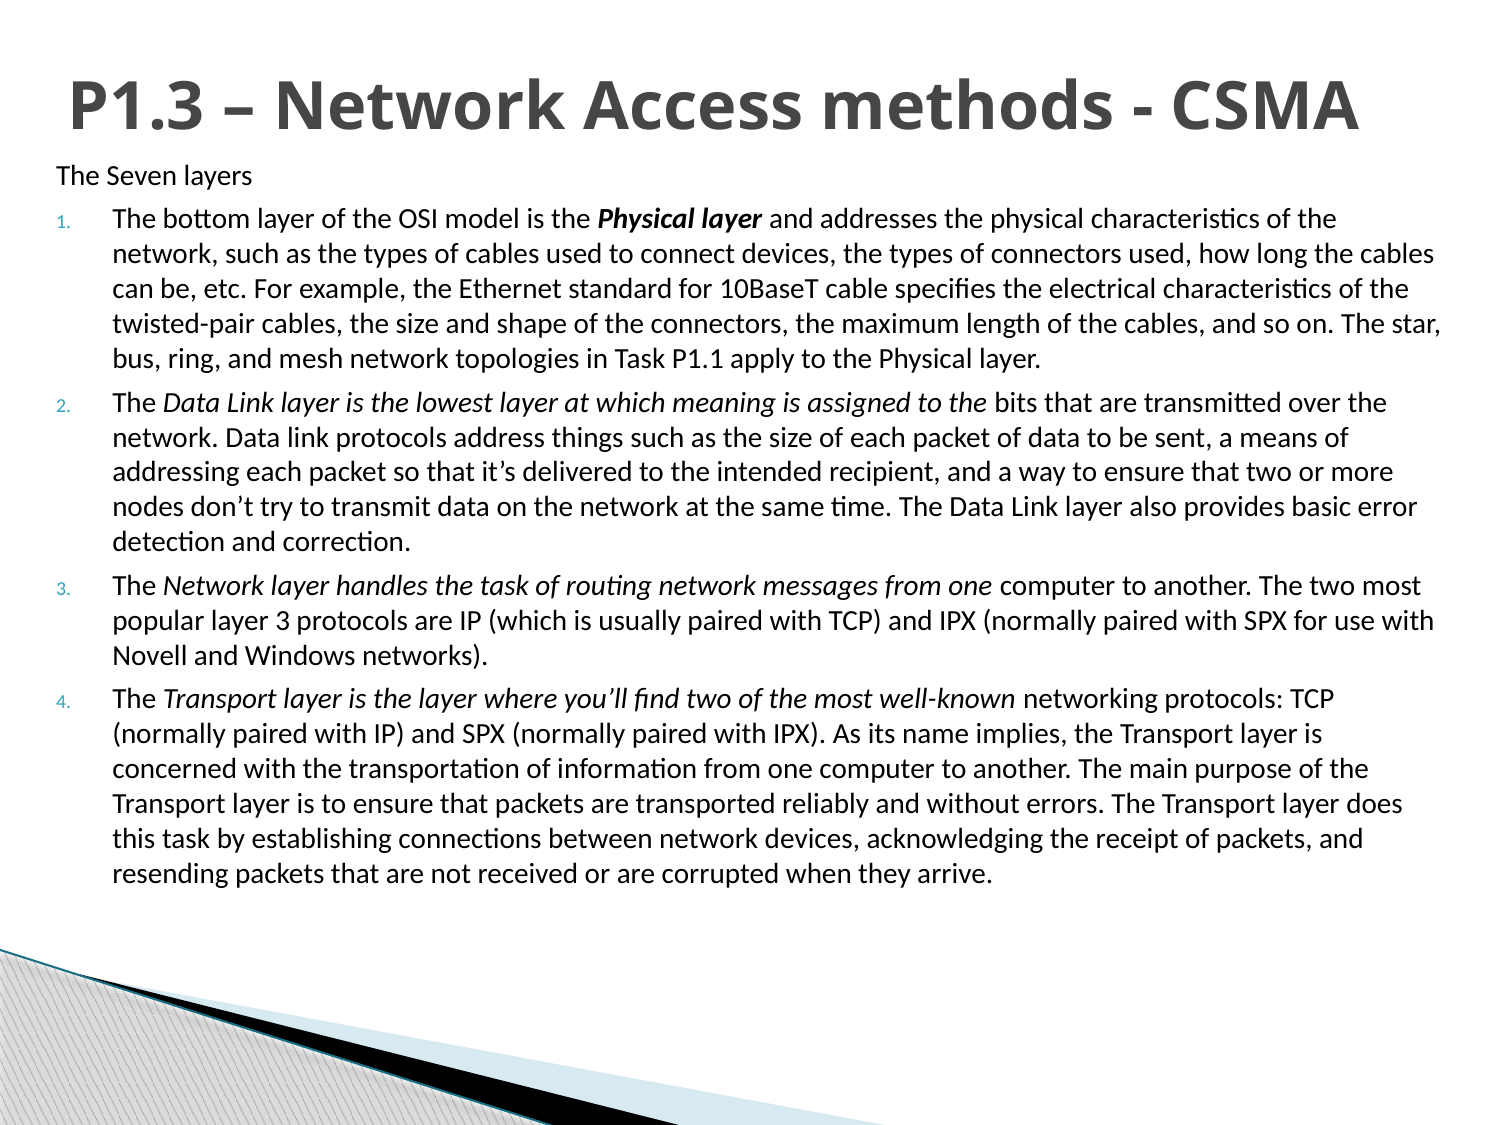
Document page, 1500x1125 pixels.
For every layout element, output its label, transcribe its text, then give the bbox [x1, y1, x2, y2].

list The Seven layers The bottom layer of the OSI model is the Physical layer and addresses the physical characteristics of the network, such as the types of cables used to connect devices, the types of connectors used, how long the cables can be, etc. For example, the Ethernet standard for 10BaseT cable specifies the electrical characteristics of the twisted-pair cables, the size and shape of the connectors, the maximum length of the cables, and so on. The star, bus, ring, and mesh network topologies in Task P1.1 apply to the Physical layer. The Data Link layer is the lowest layer at which meaning is assigned to the bits that are transmitted over the network. Data link protocols address things such as the size of each packet of data to be sent, a means of addressing each packet so that it’s delivered to the intended recipient, and a way to ensure that two or more nodes don’t try to transmit data on the network at the same time. The Data Link layer also provides basic error detection and correction. The Network layer handles the task of routing network messages from one computer to another. The two most popular layer 3 protocols are IP (which is usually paired with TCP) and IPX (normally paired with SPX for use with Novell and Windows networks). The Transport layer is the layer where you’ll find two of the most well-known networking protocols: TCP (normally paired with IP) and SPX (normally paired with IPX). As its name implies, the Transport layer is concerned with the transportation of information from one computer to another. The main purpose of the Transport layer is to ensure that packets are transported reliably and without errors. The Transport layer does this task by establishing connections between network devices, acknowledging the receipt of packets, and resending packets that are not received or are corrupted when they arrive. [41, 149, 1459, 1000]
title P1.3 – Network Access methods - CSMA [53, 45, 1459, 161]
